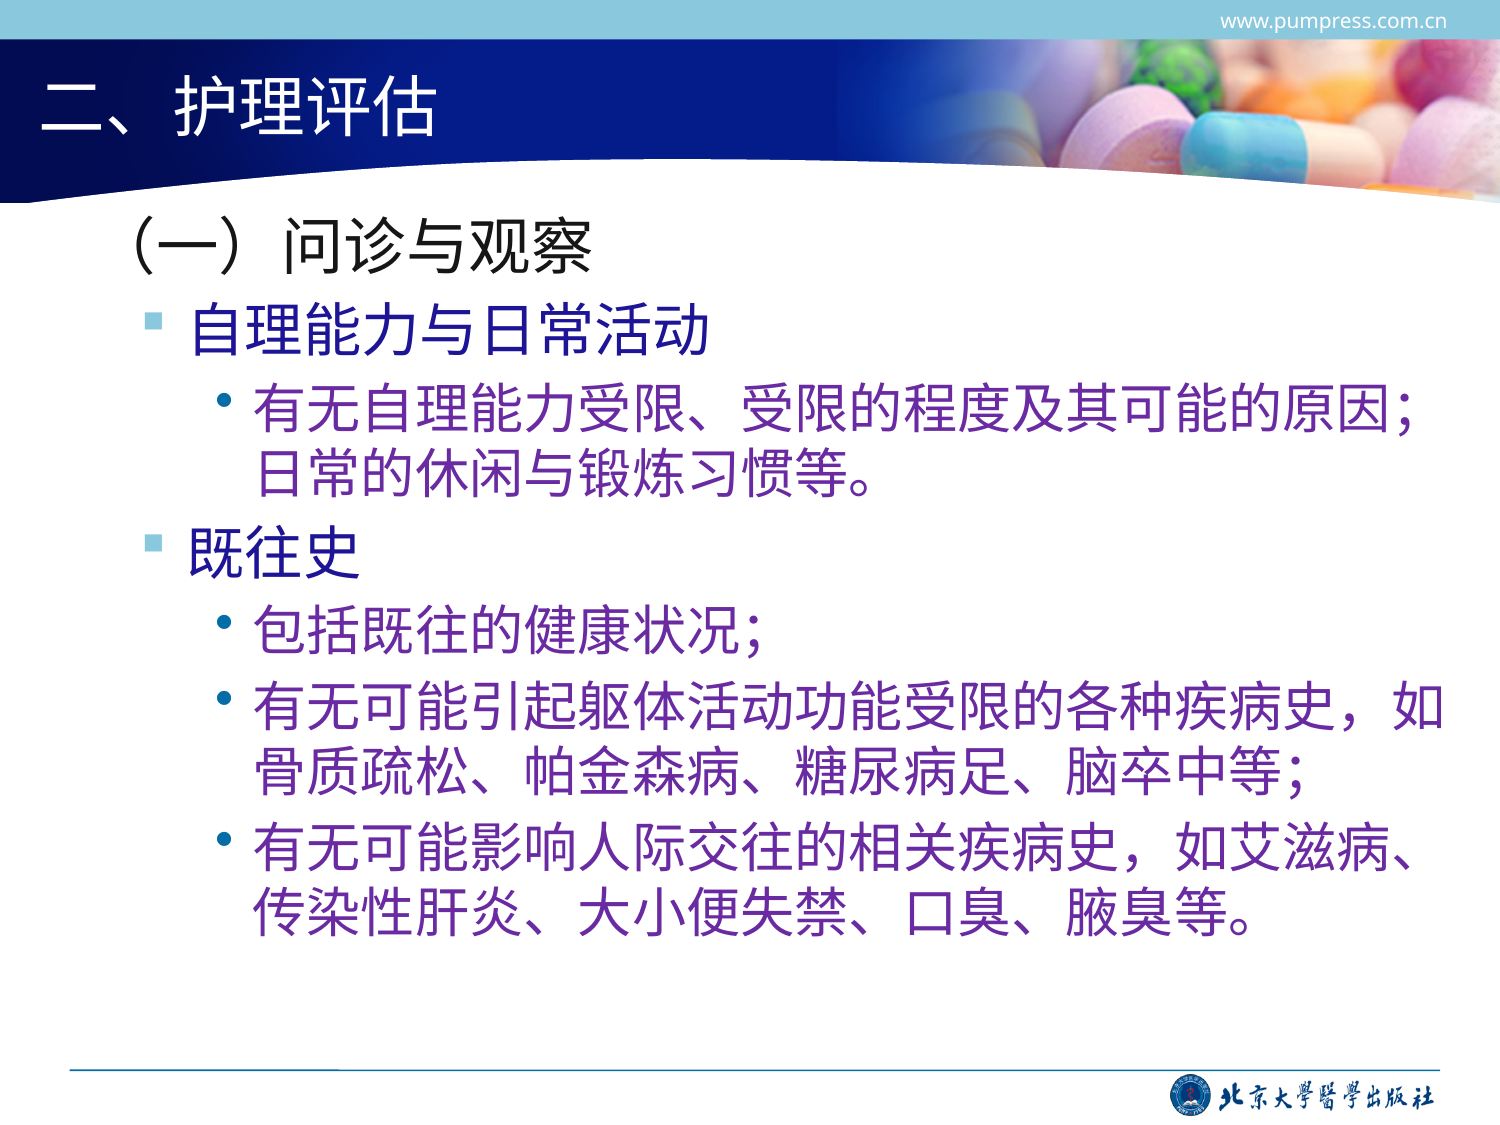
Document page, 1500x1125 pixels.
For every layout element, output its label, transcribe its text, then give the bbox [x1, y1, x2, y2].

list （一）问诊与观察 自理能力与日常活动 有无自理能力受限、受限的程度及其可能的原因；日常的休闲与锻炼习惯等。 既往史 包括既往的健康状况； 有无可能引起躯体活动功能受限的各种疾病史，如骨质疏松、帕金森病、糖尿病足、脑卒中等； 有无可能影响人际交往的相关疾病史，如艾滋病、传染性肝炎、大小便失禁、口臭、腋臭等。 [49, 198, 1463, 1026]
title 二、护理评估 [23, 58, 1349, 152]
slide_number www.pumpress.com.cn [1024, 0, 1463, 38]
picture [0, 40, 1500, 203]
picture [1170, 1074, 1436, 1118]
